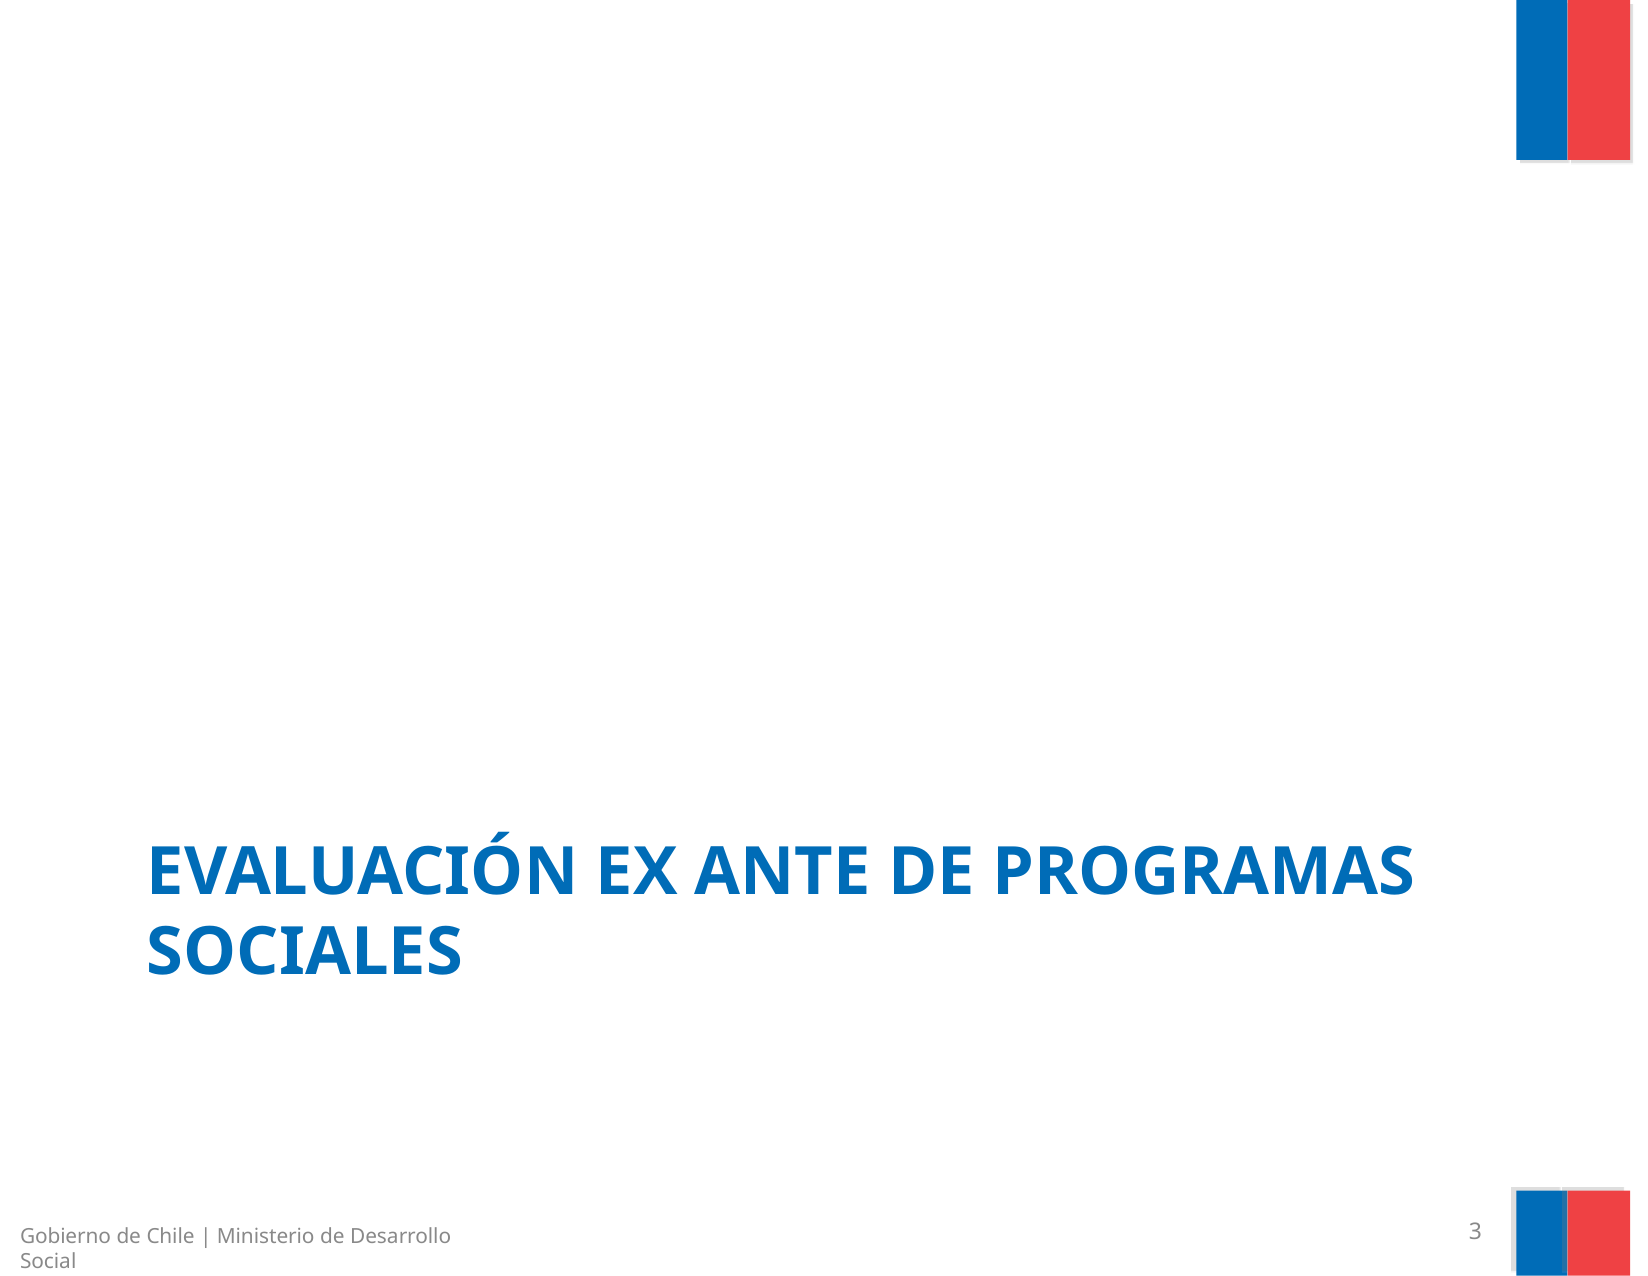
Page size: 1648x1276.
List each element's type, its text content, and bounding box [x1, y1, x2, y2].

slide_number 3 [1114, 1214, 1499, 1251]
footer Gobierno de Chile | Ministerio de Desarrollo Social [3, 1214, 526, 1261]
title Evaluación ex Ante de Programas Sociales [129, 819, 1532, 1074]
